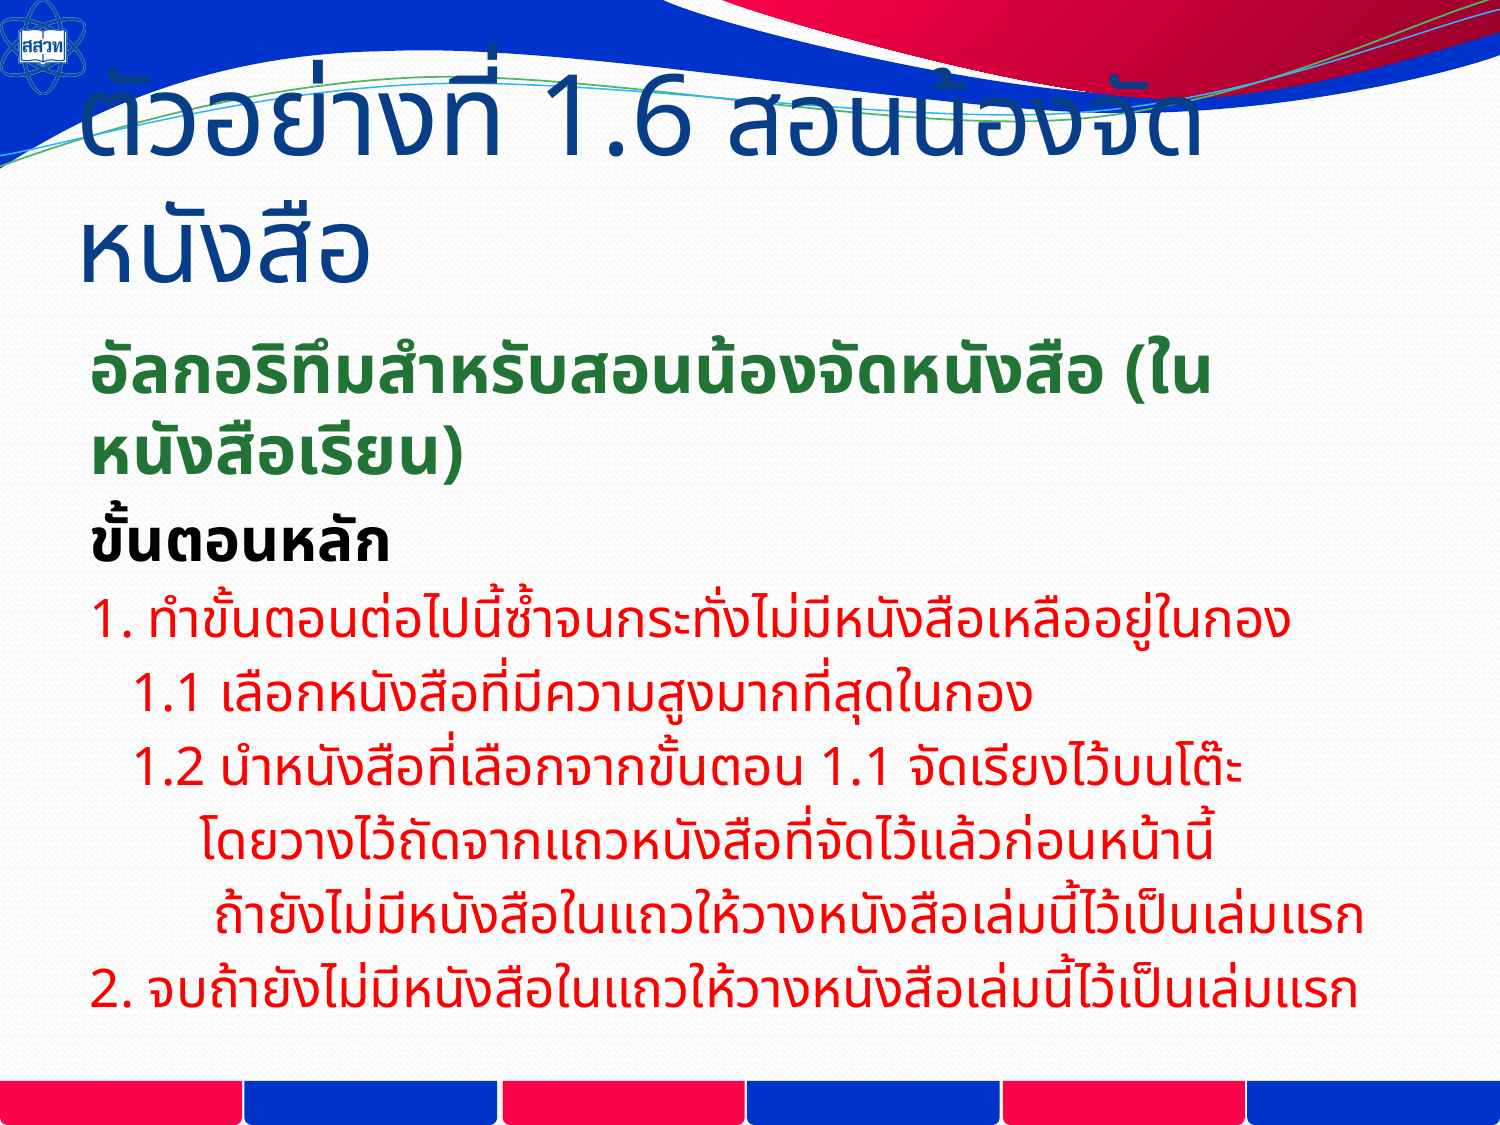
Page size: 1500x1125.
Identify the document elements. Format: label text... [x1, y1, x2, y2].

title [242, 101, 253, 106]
list อัลกอริทึมสำหรับสอนน้องจัดหนังสือ (ในหนังสือเรียน) ขั้นตอนหลัก 1. ทำขั้นตอนต่อไปนี้ซํ้าจนกระทั่งไม่มีหนังสือเหลืออยู่ในกอง 1.1 เลือกหนังสือที่มีความสูงมากที่สุดในกอง 1.2 นำหนังสือที่เลือกจากขั้นตอน 1.1 จัดเรียงไว้บนโต๊ะ โดยวางไว้ถัดจากแถวหนังสือที่จัดไว้แล้วก่อนหน้านี้ ถ้ายังไม่มีหนังสือในแถวให้วางหนังสือเล่มนี้ไว้เป็นเล่มแรก 2. จบถ้ายังไม่มีหนังสือในแถวให้วางหนังสือเล่มนี้ไว้เป็นเล่มแรก [75, 317, 1425, 1038]
title ตัวอย่างที่ 1.6 สอนน้องจัดหนังสือ [75, 115, 1425, 303]
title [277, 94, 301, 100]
picture [0, 0, 86, 95]
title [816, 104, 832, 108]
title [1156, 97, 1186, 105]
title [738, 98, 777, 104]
